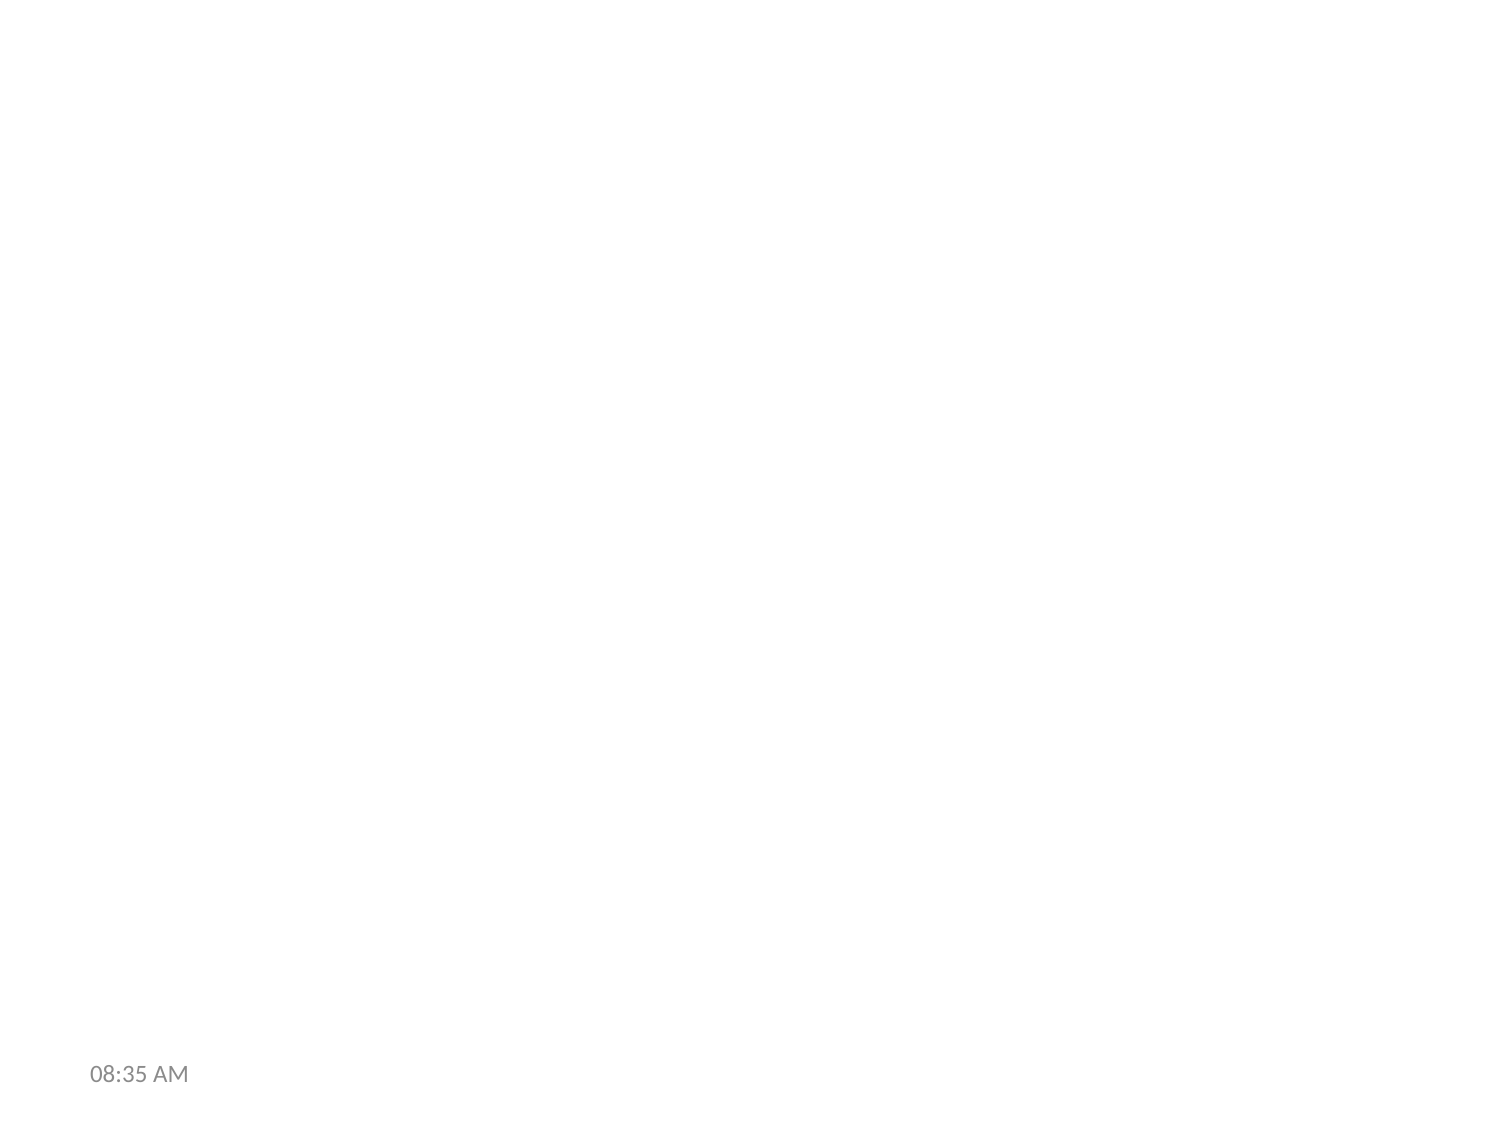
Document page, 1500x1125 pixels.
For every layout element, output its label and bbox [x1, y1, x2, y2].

slide_number [75, 1042, 425, 1103]
